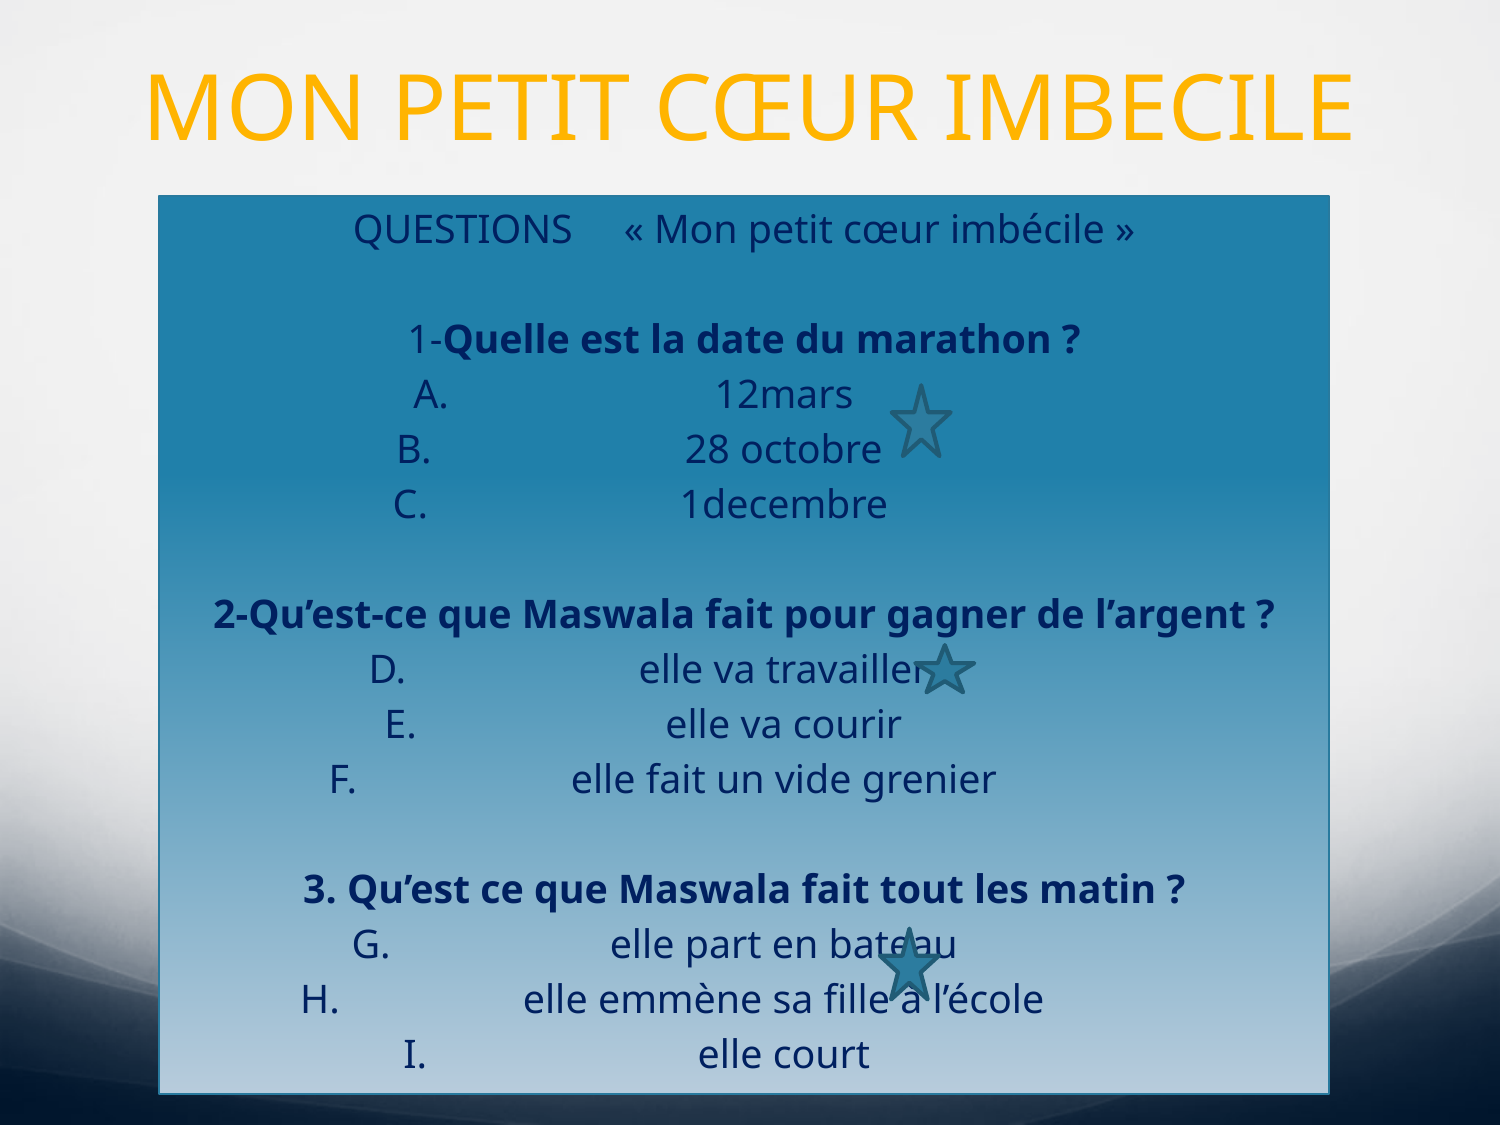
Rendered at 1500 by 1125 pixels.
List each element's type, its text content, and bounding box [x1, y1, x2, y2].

subtitle QUESTIONS « Mon petit cœur imbécile » 1-Quelle est la date du marathon ? 12mars 28 octobre 1decembre 2-Qu’est-ce que Maswala fait pour gagner de l’argent ? elle va travailler elle va courir elle fait un vide grenier 3. Qu’est ce que Maswala fait tout les matin ? elle part en bateau elle emmène sa fille à l’école elle court [158, 195, 1330, 1095]
text_box [913, 643, 977, 695]
title MON PETIT CŒUR IMBECILE [112, 0, 1388, 209]
text_box [889, 383, 953, 458]
text_box [877, 926, 941, 1002]
